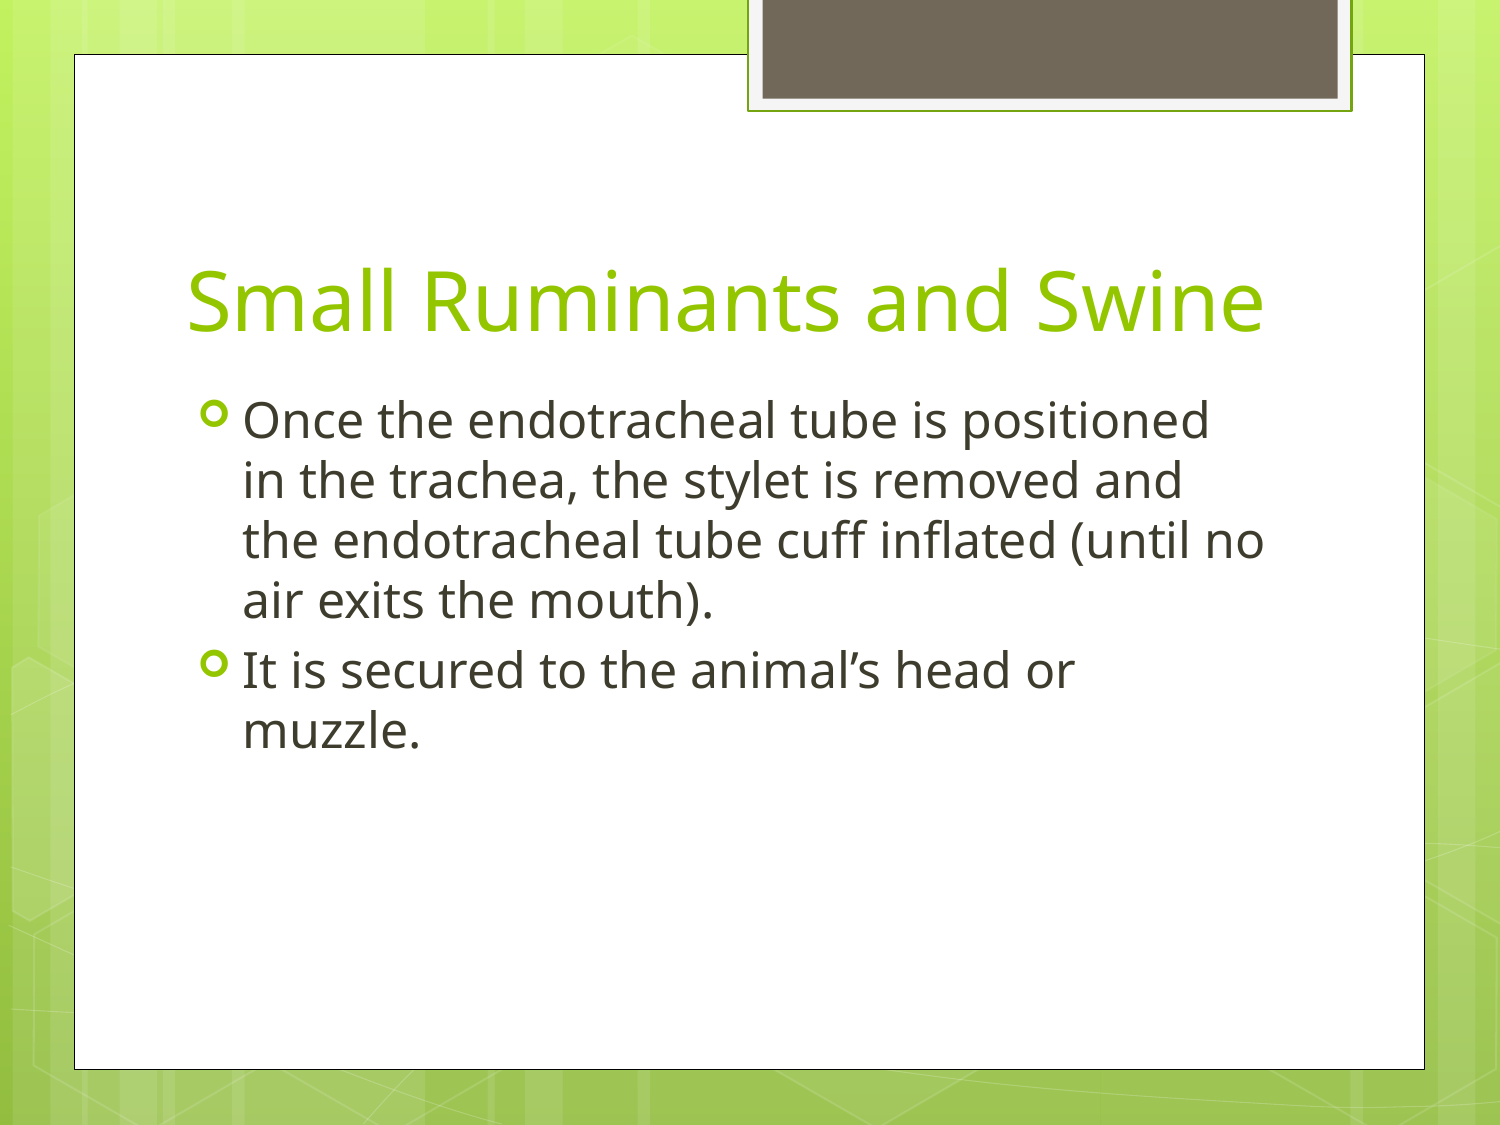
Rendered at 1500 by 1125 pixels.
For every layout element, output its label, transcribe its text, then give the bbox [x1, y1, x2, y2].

list Once the endotracheal tube is positioned in the trachea, the stylet is removed and the endotracheal tube cuff inflated (until no air exits the mouth). It is secured to the animal’s head or muzzle. [171, 381, 1283, 957]
title Small Ruminants and Swine [171, 168, 1324, 357]
